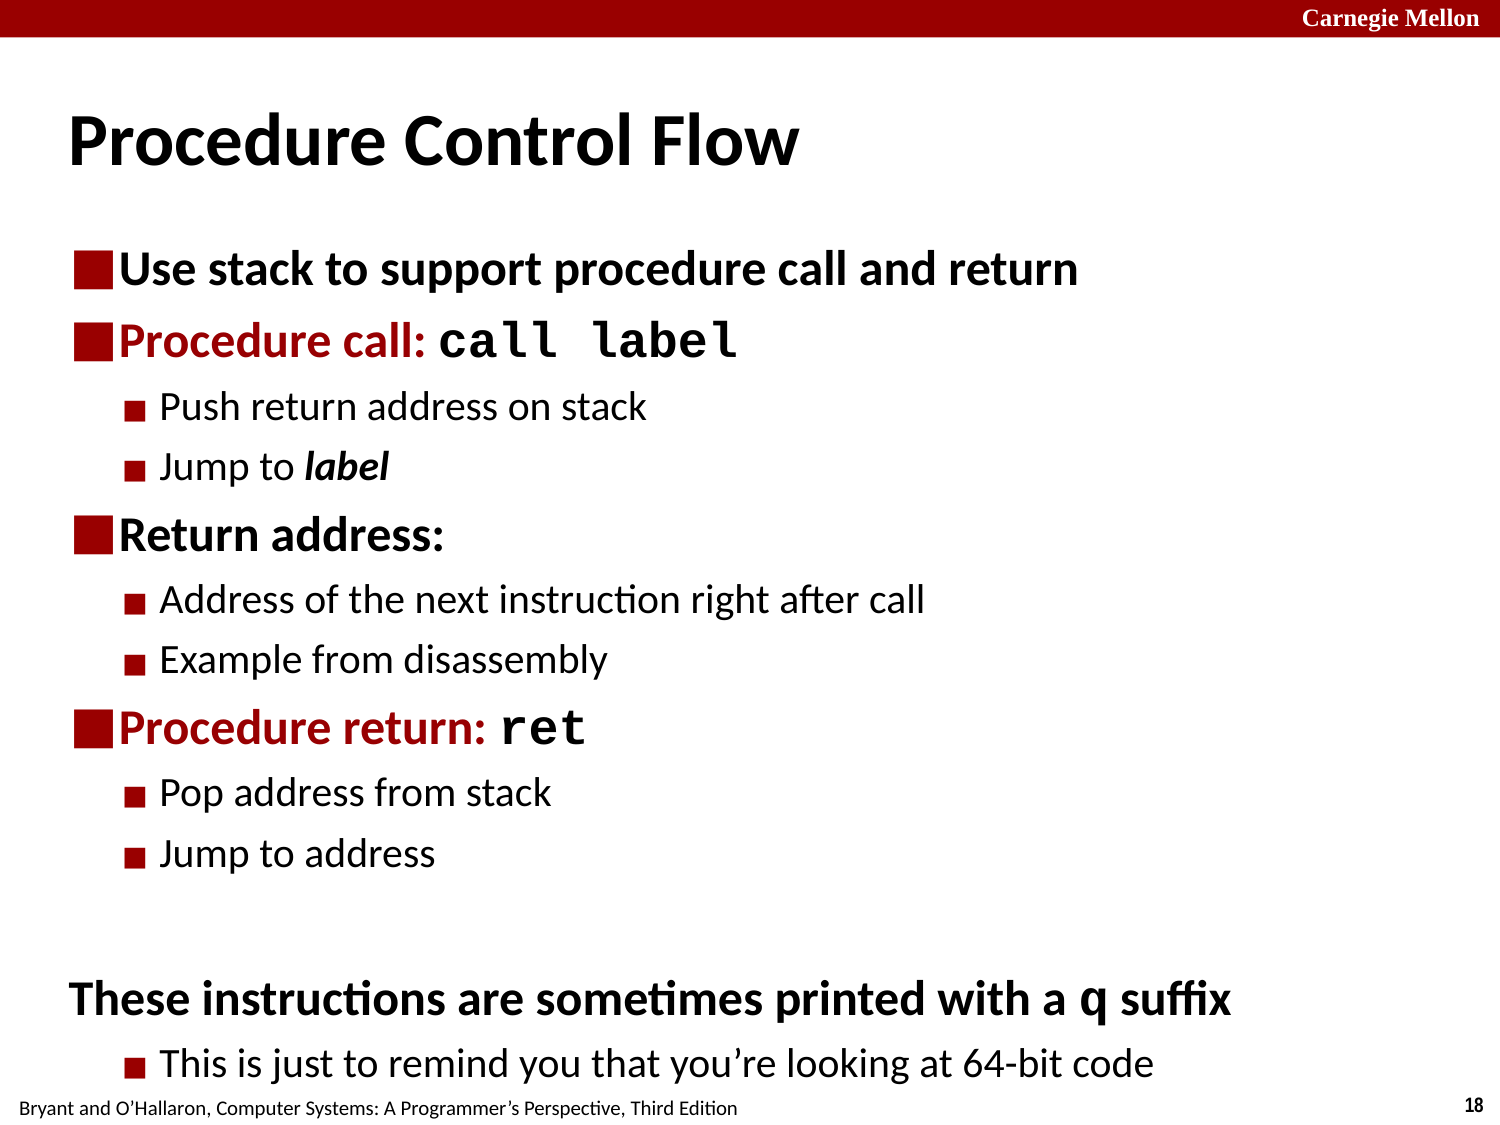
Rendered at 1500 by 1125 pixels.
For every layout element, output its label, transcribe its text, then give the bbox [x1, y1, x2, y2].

title Procedure Control Flow [62, 41, 1438, 229]
list Use stack to support procedure call and return Procedure call: call label Push return address on stack Jump to label Return address: Address of the next instruction right after call Example from disassembly Procedure return: ret Pop address from stack Jump to address These instructions are sometimes printed with a q suffix This is just to remind you that you’re looking at 64-bit code [62, 229, 1438, 1121]
